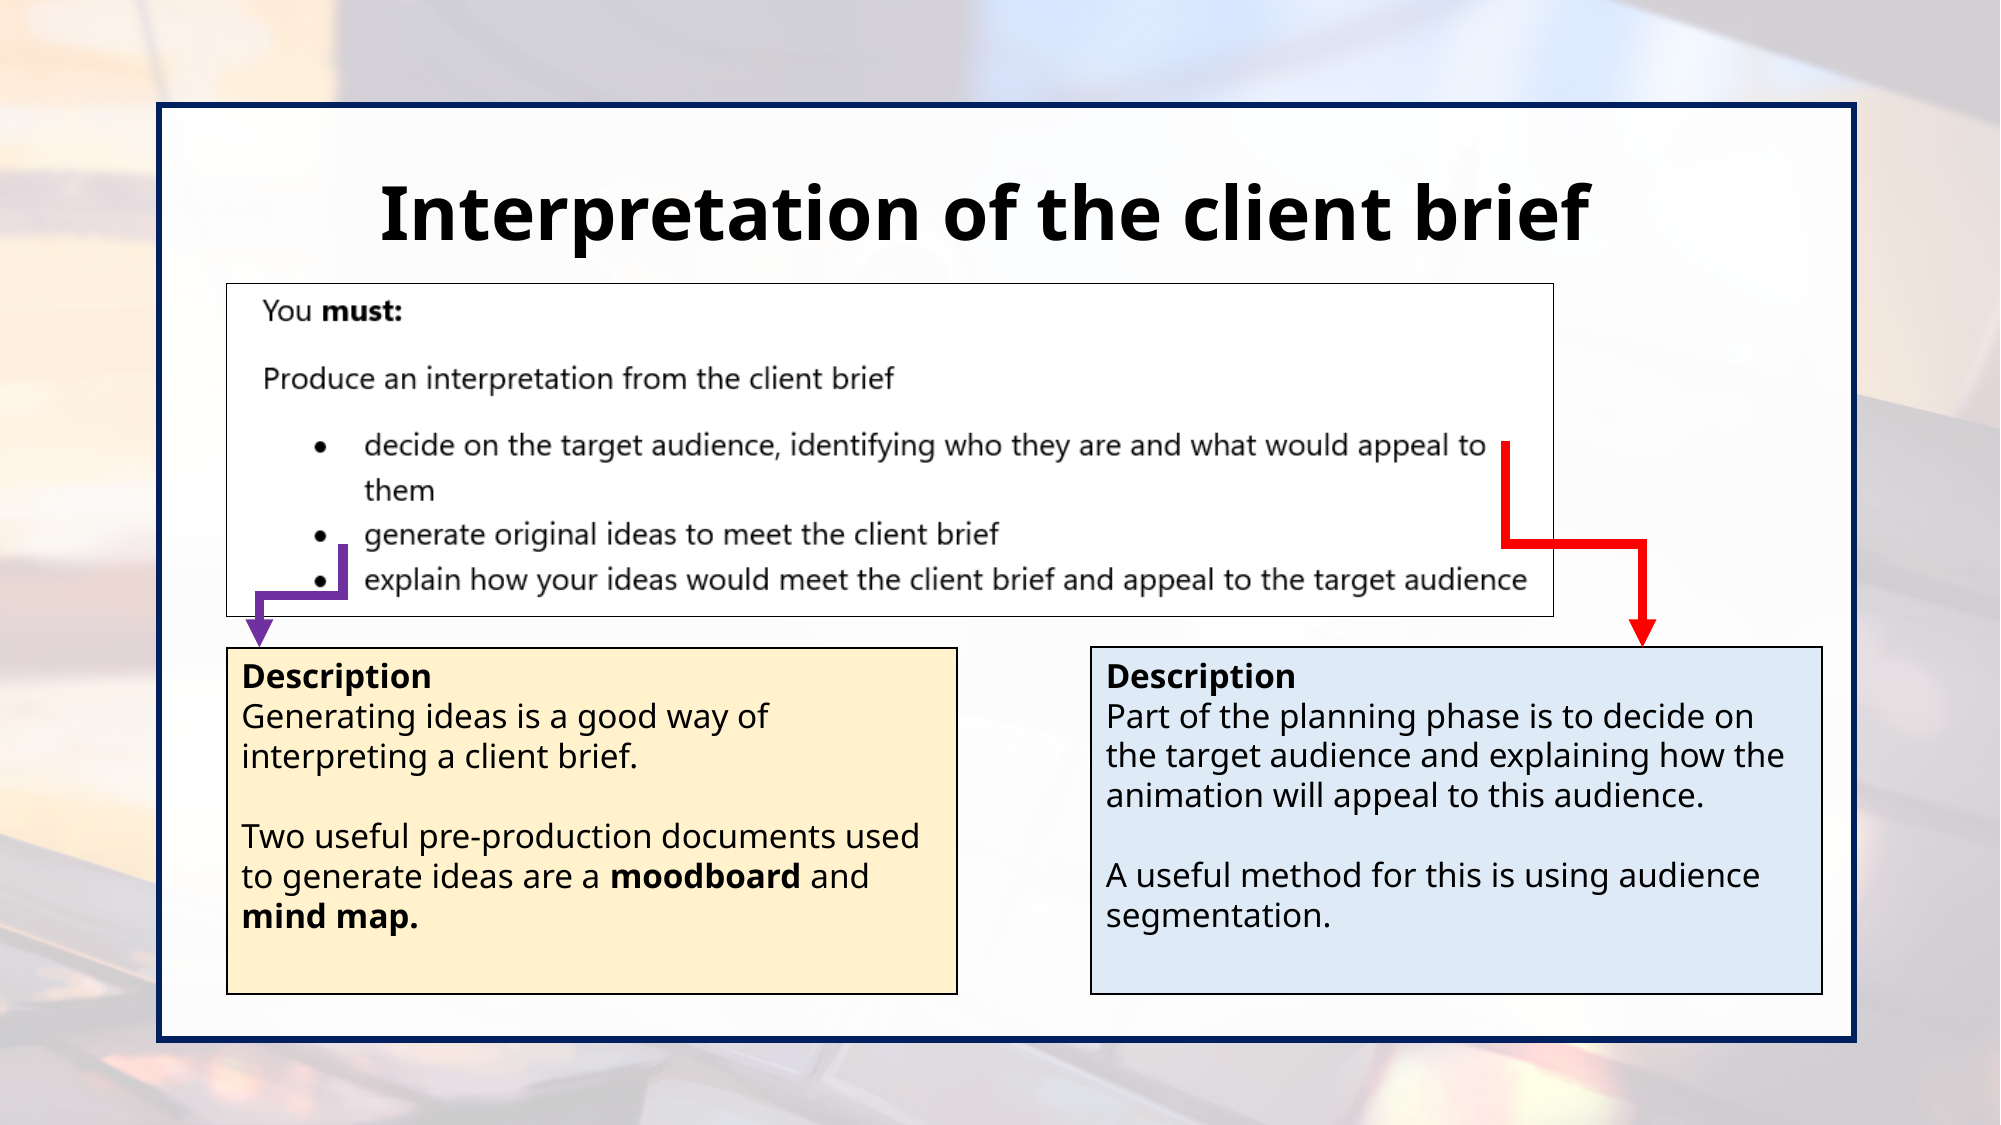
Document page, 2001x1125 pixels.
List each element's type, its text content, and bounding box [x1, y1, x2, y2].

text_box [1470, 475, 1678, 613]
text_box [158, 104, 1855, 1041]
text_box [249, 553, 353, 638]
text_box Description Generating ideas is a good way of interpreting a client brief. Two useful pre-production documents used to generate ideas are a moodboard and mind map. [226, 647, 958, 995]
picture [226, 283, 1554, 617]
text_box Description Part of the planning phase is to decide on the target audience and explaining how the animation will appeal to this audience. A useful method for this is using audience segmentation. [1090, 646, 1823, 995]
text_box Interpretation of the client brief [195, 158, 1776, 264]
